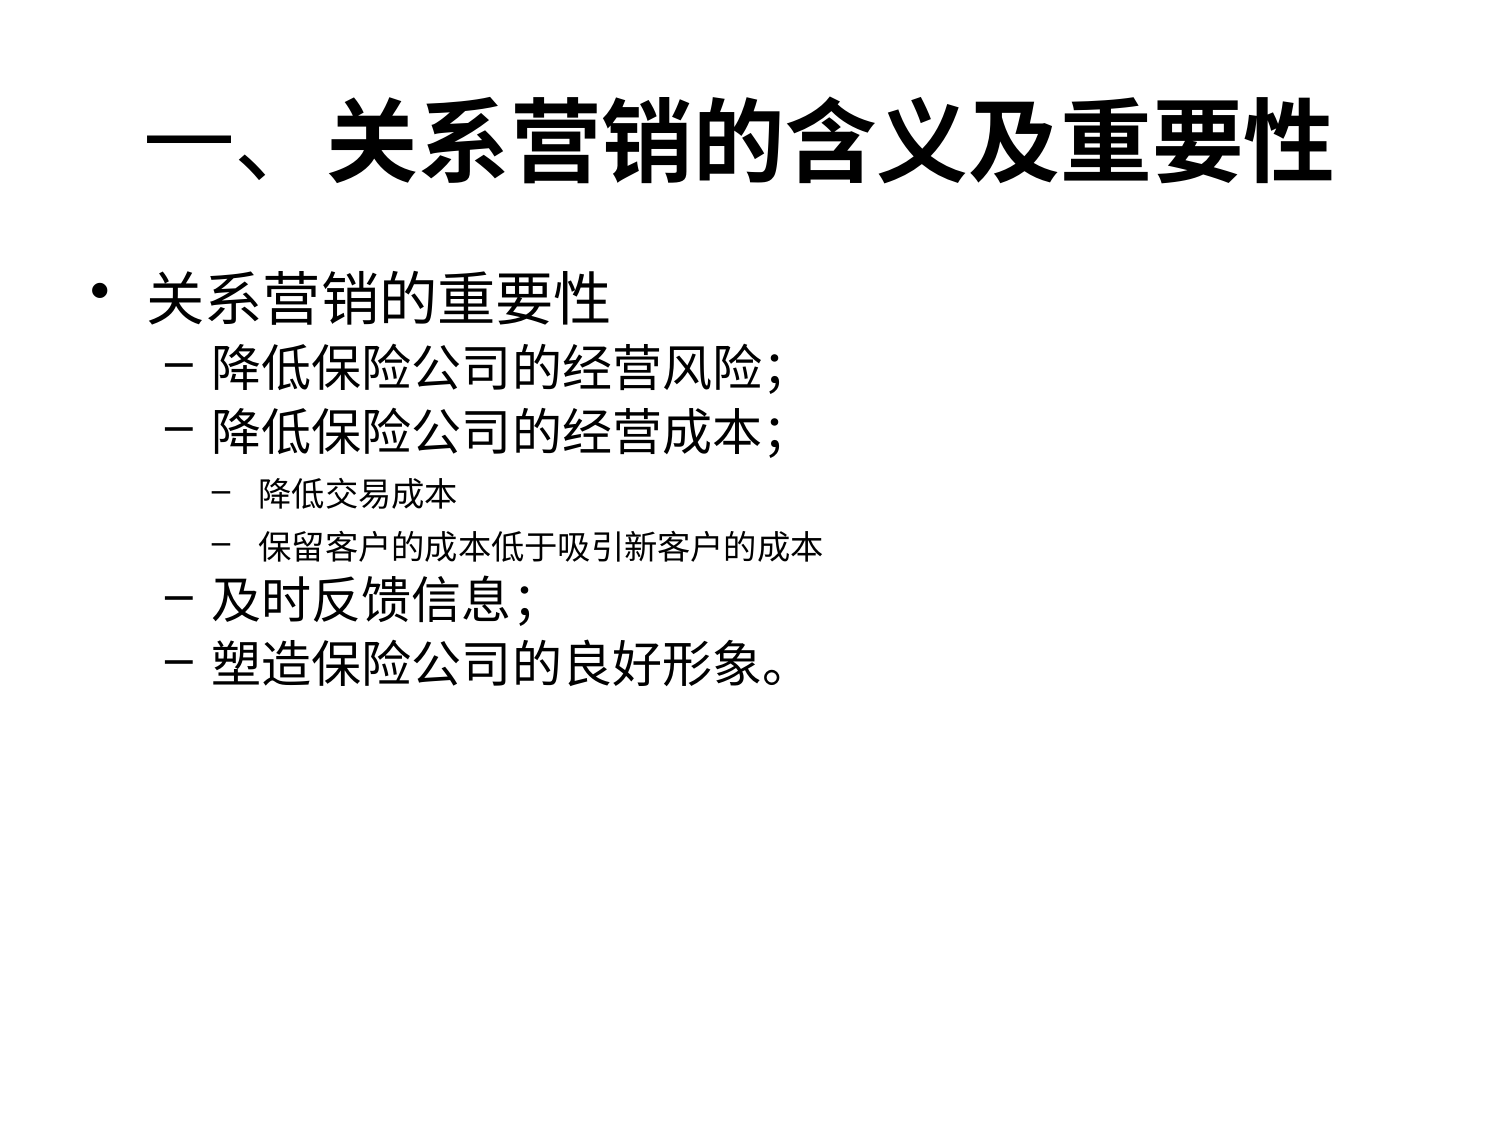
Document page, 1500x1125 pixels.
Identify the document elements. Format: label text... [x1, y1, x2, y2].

list 关系营销的重要性 降低保险公司的经营风险； 降低保险公司的经营成本； 降低交易成本 保留客户的成本低于吸引新客户的成本 及时反馈信息； 塑造保险公司的良好形象。 [75, 262, 1425, 1005]
title 一、关系营销的含义及重要性 [75, 45, 1425, 233]
